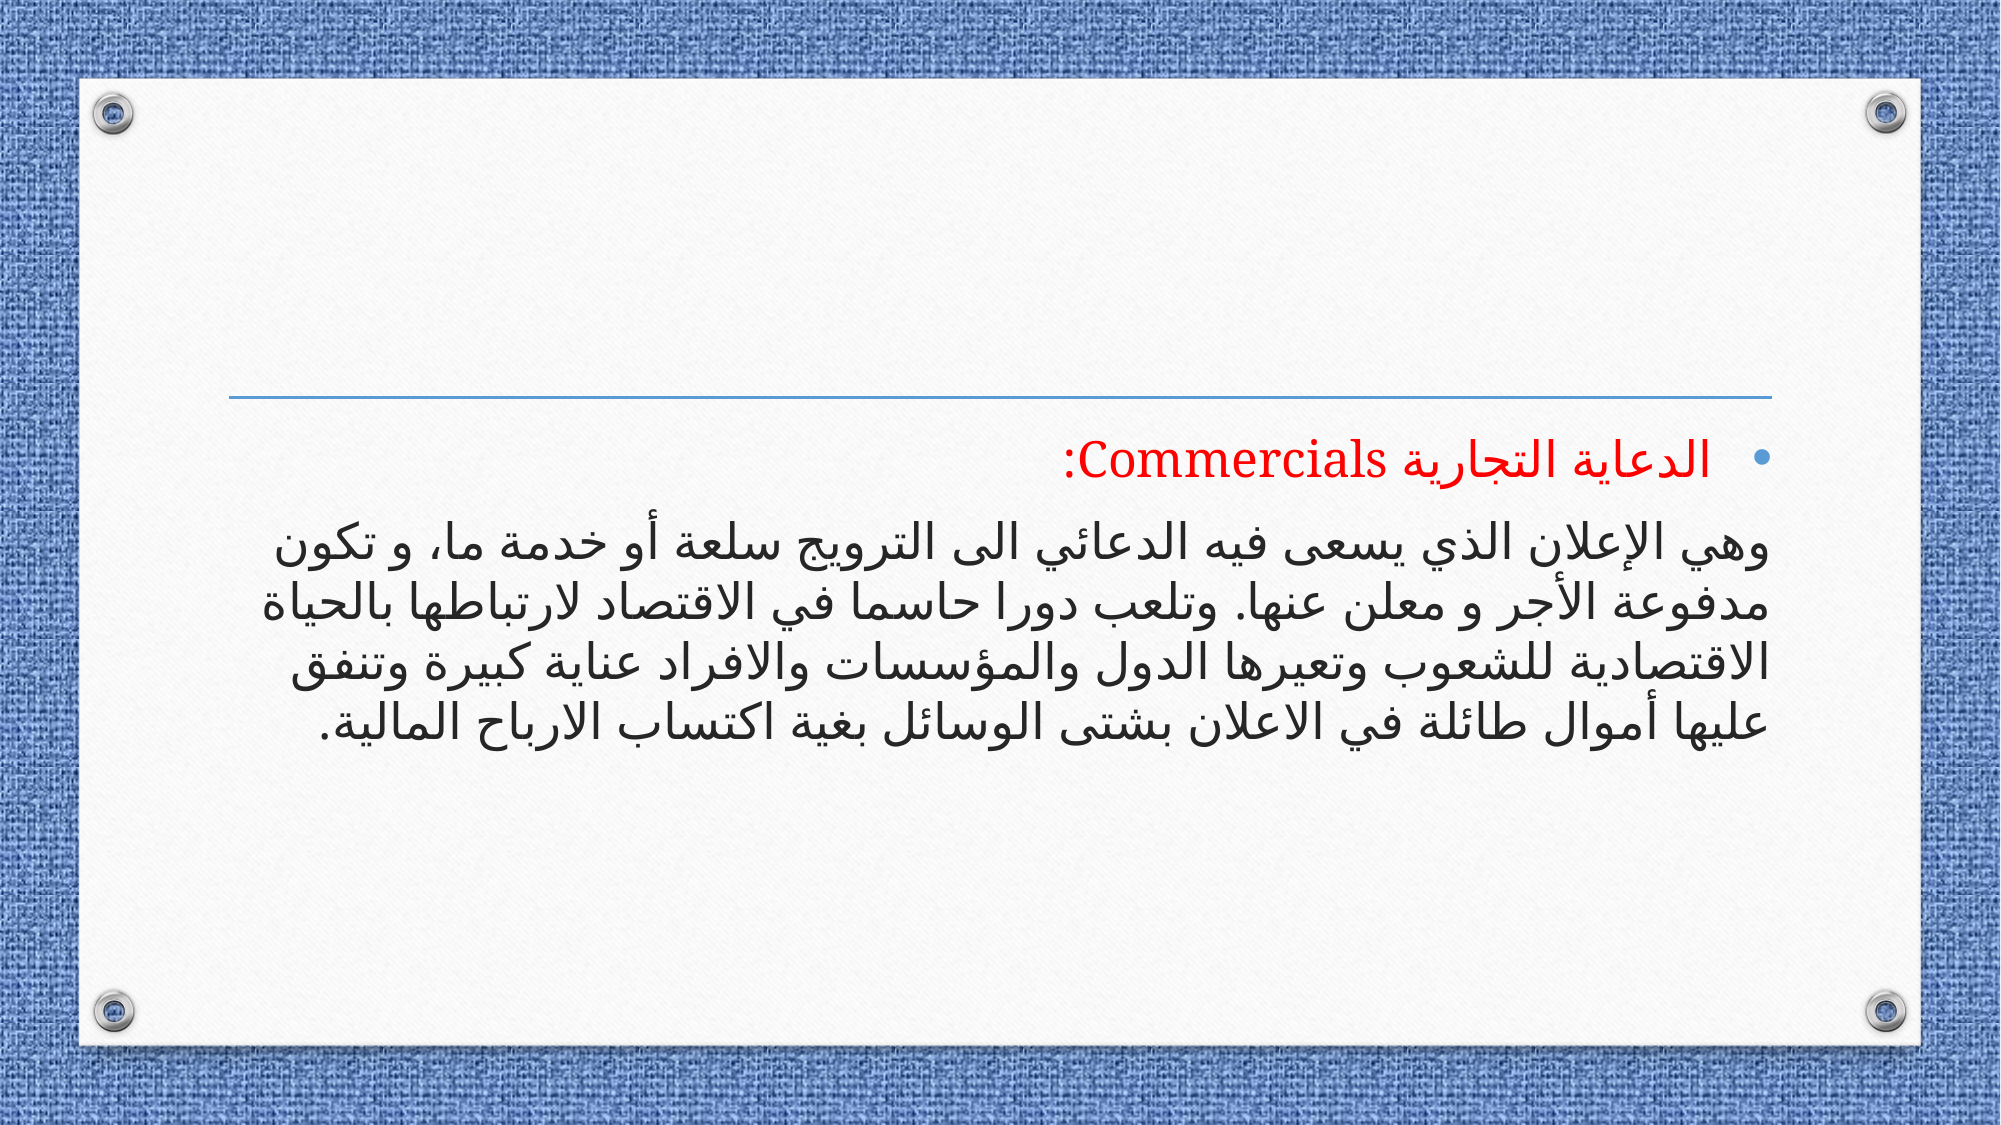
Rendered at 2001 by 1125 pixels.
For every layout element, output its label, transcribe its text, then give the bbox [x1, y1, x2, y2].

list الدعاية التجارية Commercials: وهي الإعلان الذي يسعى فيه الدعائي الى الترويج سلعة أو خدمة ما، و تكون مدفوعة الأجر و معلن عنها. وتلعب دورا حاسما في الاقتصاد لارتباطها بالحياة الاقتصادية للشعوب وتعيرها الدول والمؤسسات والافراد عناية كبيرة وتنفق عليها أموال طائلة في الاعلان بشتى الوسائل بغية اكتساب الارباح المالية. [212, 419, 1788, 964]
picture [0, 0, 2001, 1125]
